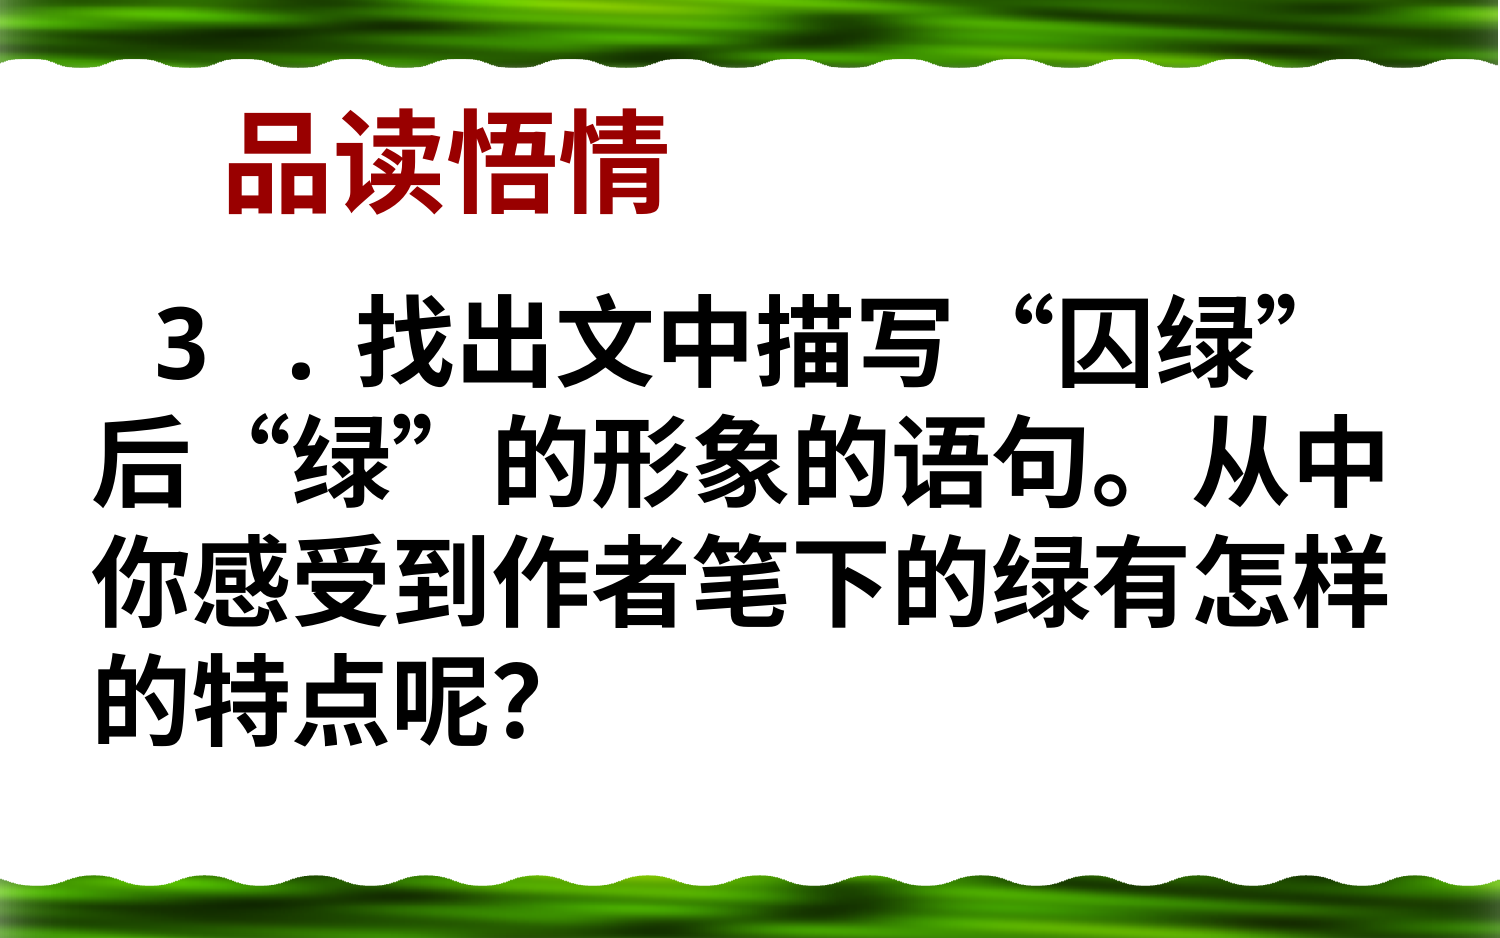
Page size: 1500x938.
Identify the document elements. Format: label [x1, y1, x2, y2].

text_box [0, 0, 1500, 938]
